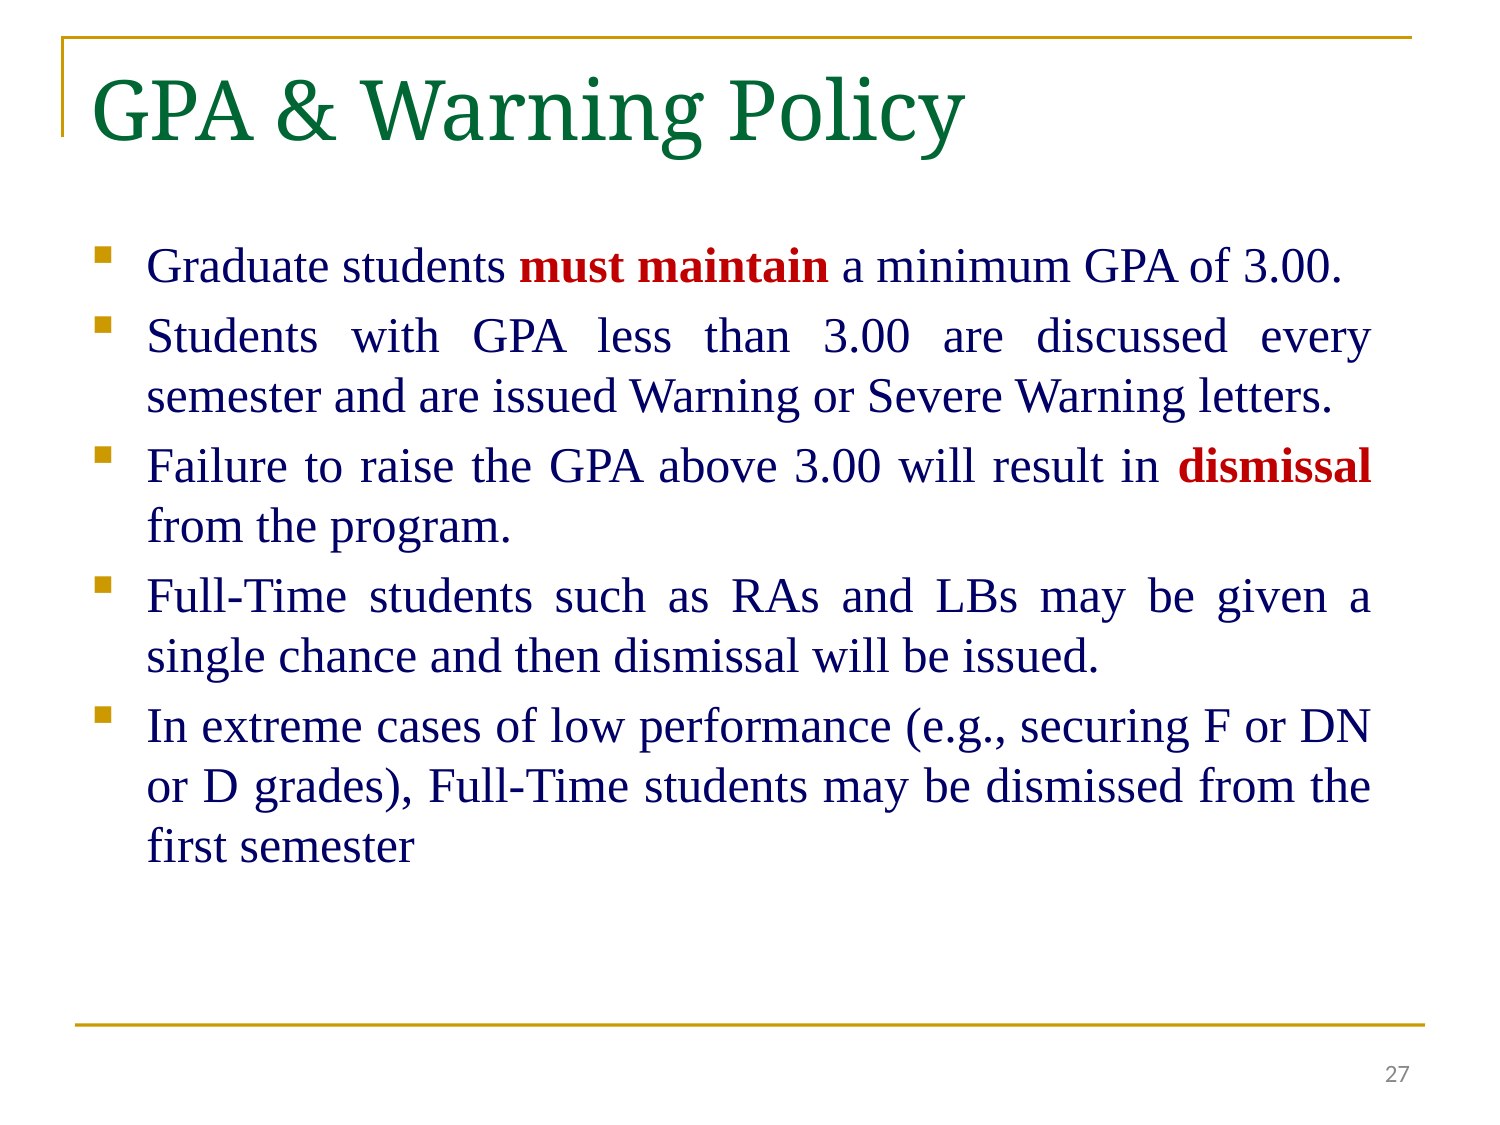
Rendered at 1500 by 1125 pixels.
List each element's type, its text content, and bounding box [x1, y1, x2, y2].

text_box GPA & Warning Policy [75, 49, 1463, 188]
text_box 27 [1074, 1042, 1425, 1103]
text_box Graduate students must maintain a minimum GPA of 3.00. Students with GPA less than 3.00 are discussed every semester and are issued Warning or Severe Warning letters. Failure to raise the GPA above 3.00 will result in dismissal from the program. Full-Time students such as RAs and LBs may be given a single chance and then dismissal will be issued. In extreme cases of low performance (e.g., securing F or DN or D grades), Full-Time students may be dismissed from the first semester [75, 224, 1388, 975]
